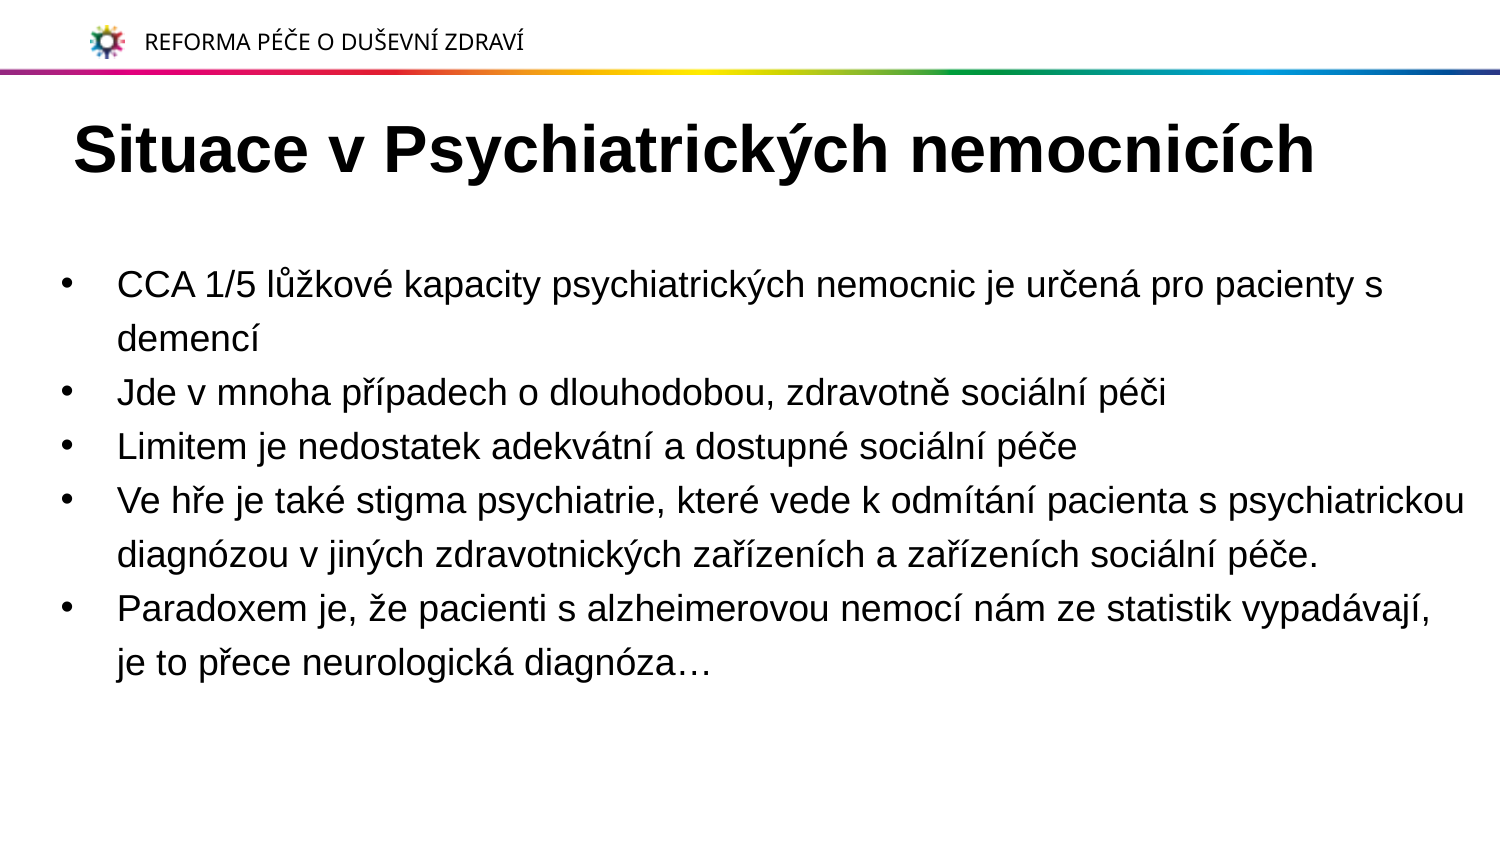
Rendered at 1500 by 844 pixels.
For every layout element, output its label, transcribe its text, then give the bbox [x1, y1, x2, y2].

title Situace v Psychiatrických nemocnicích [58, 94, 1388, 197]
picture [0, 67, 1500, 75]
list CCA 1/5 lůžkové kapacity psychiatrických nemocnic je určená pro pacienty s demencí Jde v mnoha případech o dlouhodobou, zdravotně sociální péči Limitem je nedostatek adekvátní a dostupné sociální péče Ve hře je také stigma psychiatrie, které vede k odmítání pacienta s psychiatrickou diagnózou v jiných zdravotnických zařízeních a zařízeních sociální péče. Paradoxem je, že pacienti s alzheimerovou nemocí nám ze statistik vypadávají, je to přece neurologická diagnóza… [45, 243, 1483, 729]
picture [90, 25, 125, 59]
